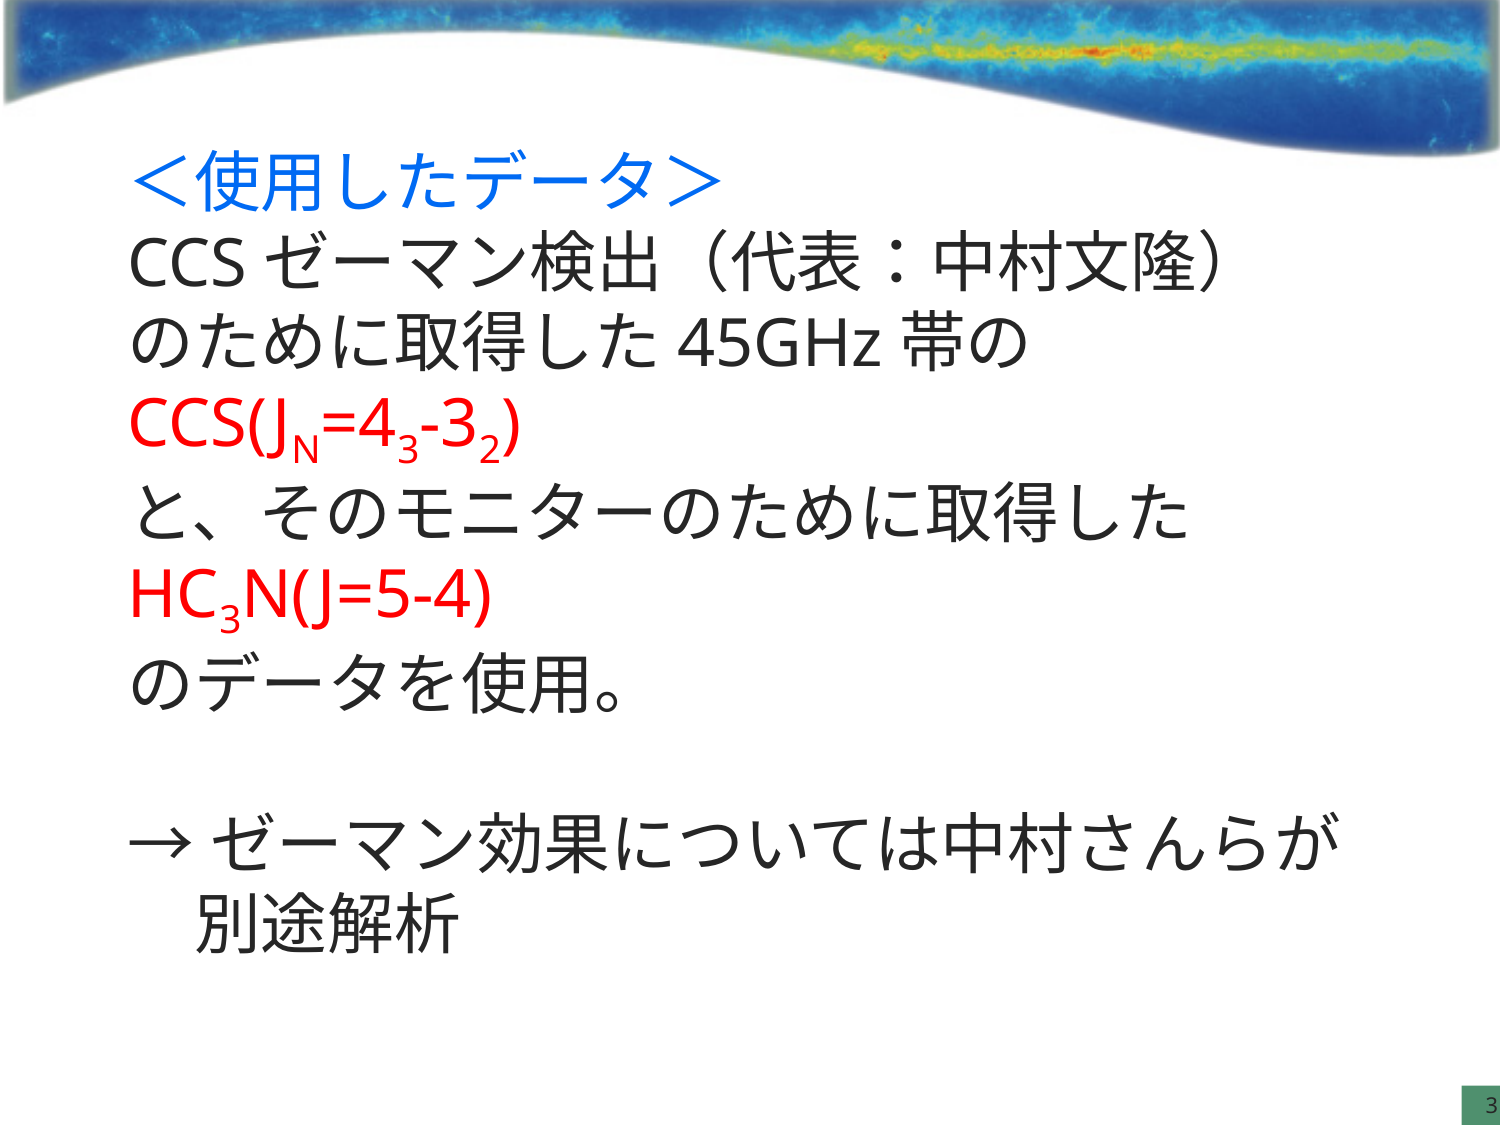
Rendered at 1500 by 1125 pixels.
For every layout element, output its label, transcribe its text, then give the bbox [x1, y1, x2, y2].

list ＜使用したデータ＞ CCSゼーマン検出（代表：中村文隆） のために取得した45GHz帯の CCS(JN=43-32) と、そのモニターのために取得した HC3N(J=5-4) のデータを使用。 →ゼーマン効果については中村さんらが 別途解析 [112, 132, 1388, 831]
slide_number 3 [1194, 1083, 1500, 1125]
picture [2, 0, 1500, 1125]
